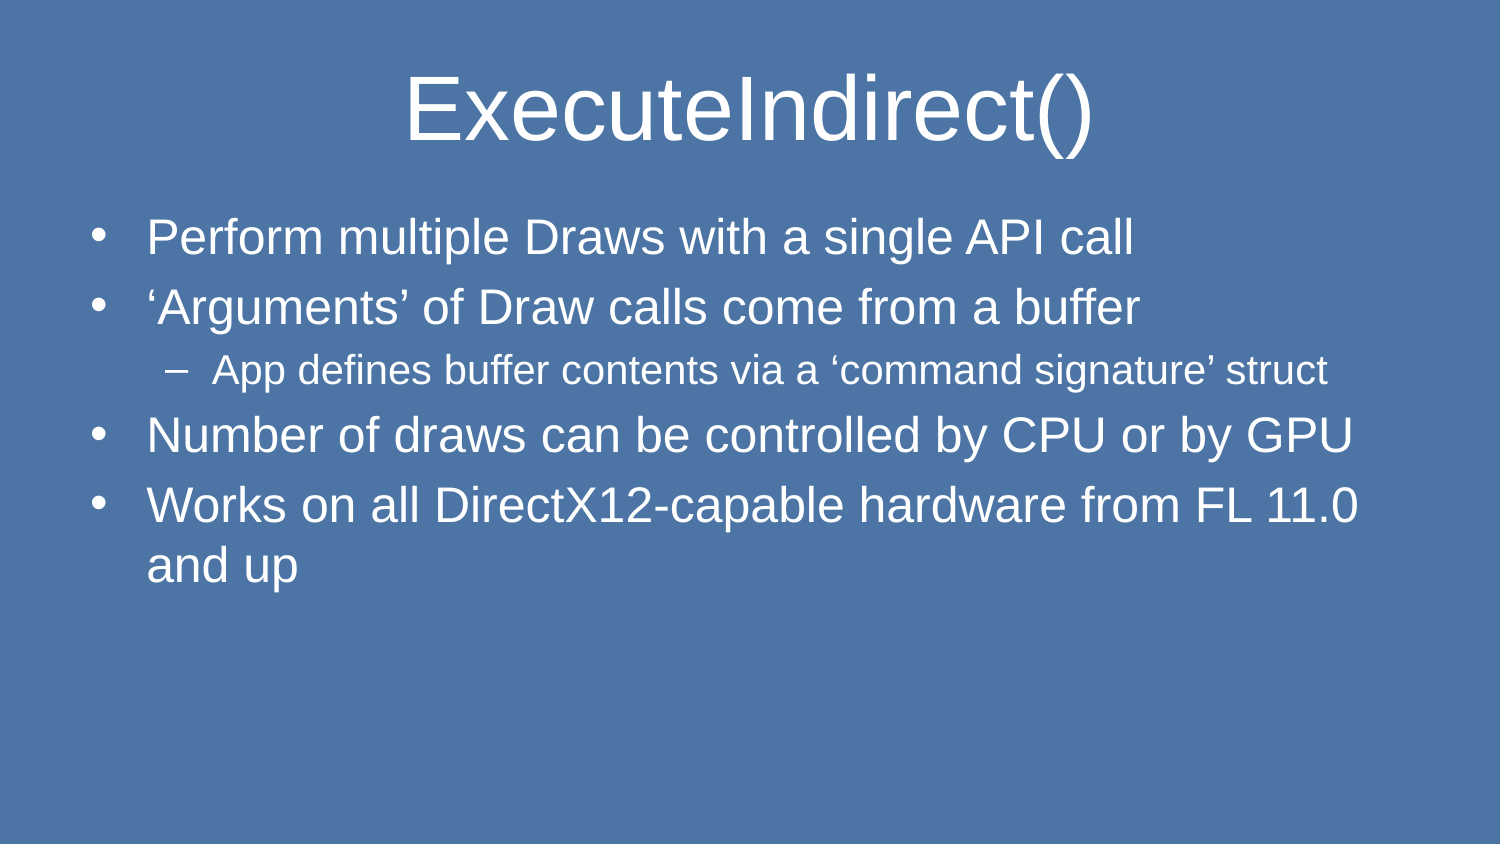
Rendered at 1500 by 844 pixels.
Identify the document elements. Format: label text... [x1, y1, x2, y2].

list Perform multiple Draws with a single API call ‘Arguments’ of Draw calls come from a buffer App defines buffer contents via a ‘command signature’ struct Number of draws can be controlled by CPU or by GPU Works on all DirectX12-capable hardware from FL 11.0 and up [75, 196, 1425, 754]
title ExecuteIndirect() [75, 33, 1425, 175]
